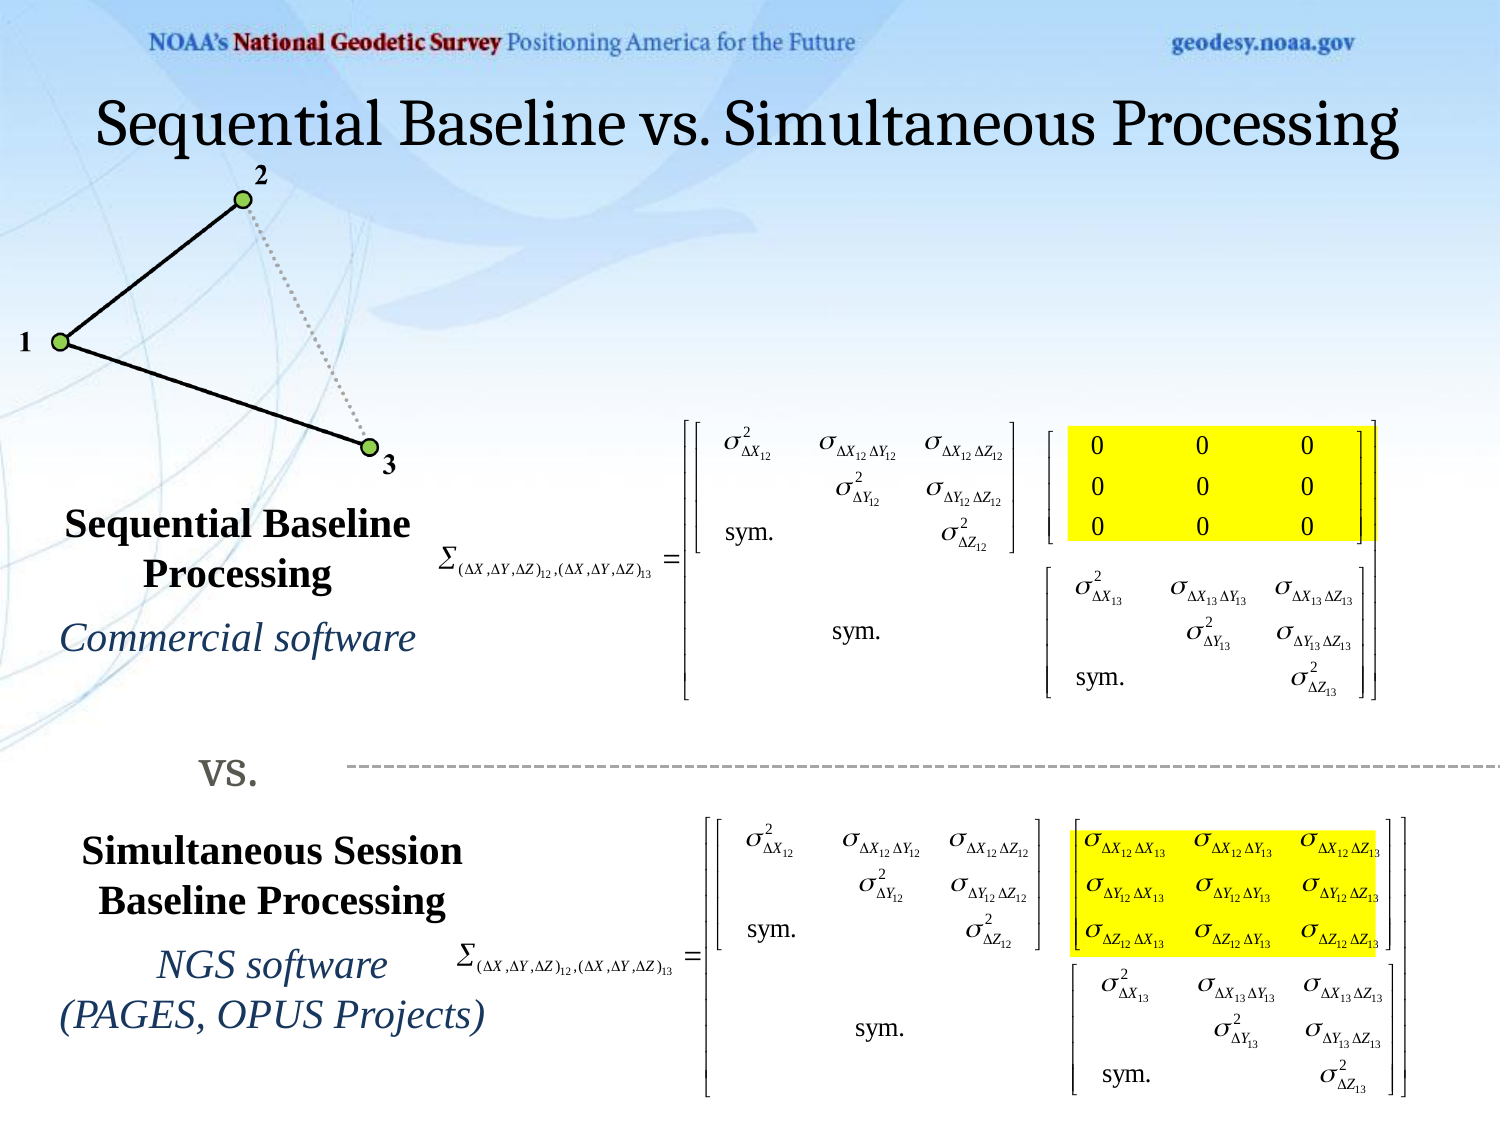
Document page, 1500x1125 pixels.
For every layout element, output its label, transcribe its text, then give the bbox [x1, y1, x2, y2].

picture [0, 0, 1500, 63]
list Sequential Baseline Processing Commercial software [0, 488, 476, 739]
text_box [434, 415, 1387, 706]
title Sequential Baseline vs. Simultaneous Processing [0, 63, 1500, 176]
text_box Simultaneous Session Baseline Processing NGS software (PAGES, OPUS Projects) [0, 815, 545, 1122]
picture [0, 146, 1500, 1125]
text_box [452, 810, 1417, 1105]
text_box vs. [148, 723, 311, 796]
